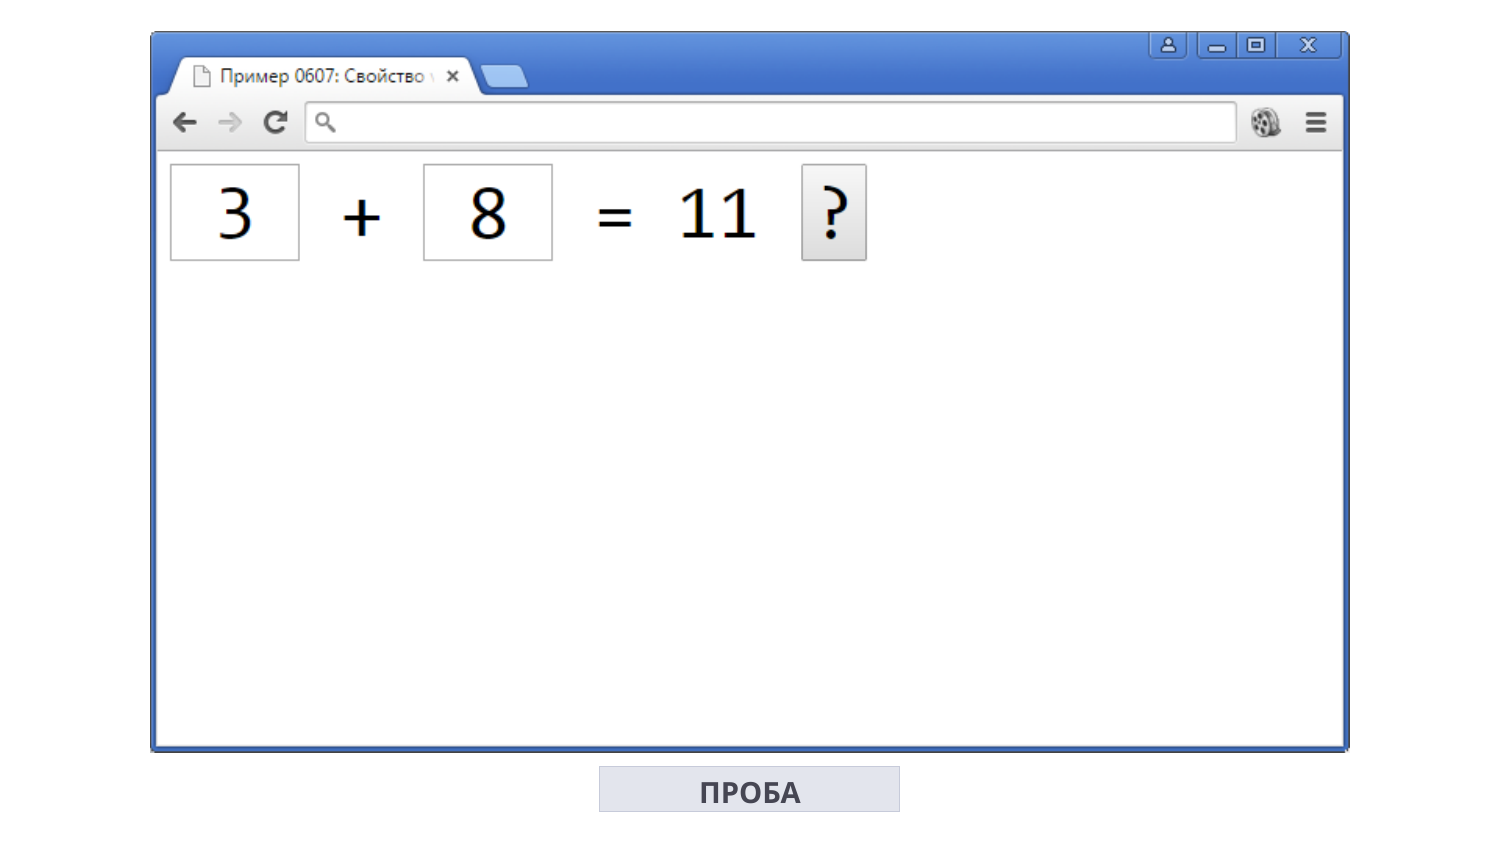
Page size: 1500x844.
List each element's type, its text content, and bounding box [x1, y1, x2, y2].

picture [149, 31, 1351, 753]
text_box ПРОБА [599, 766, 900, 812]
